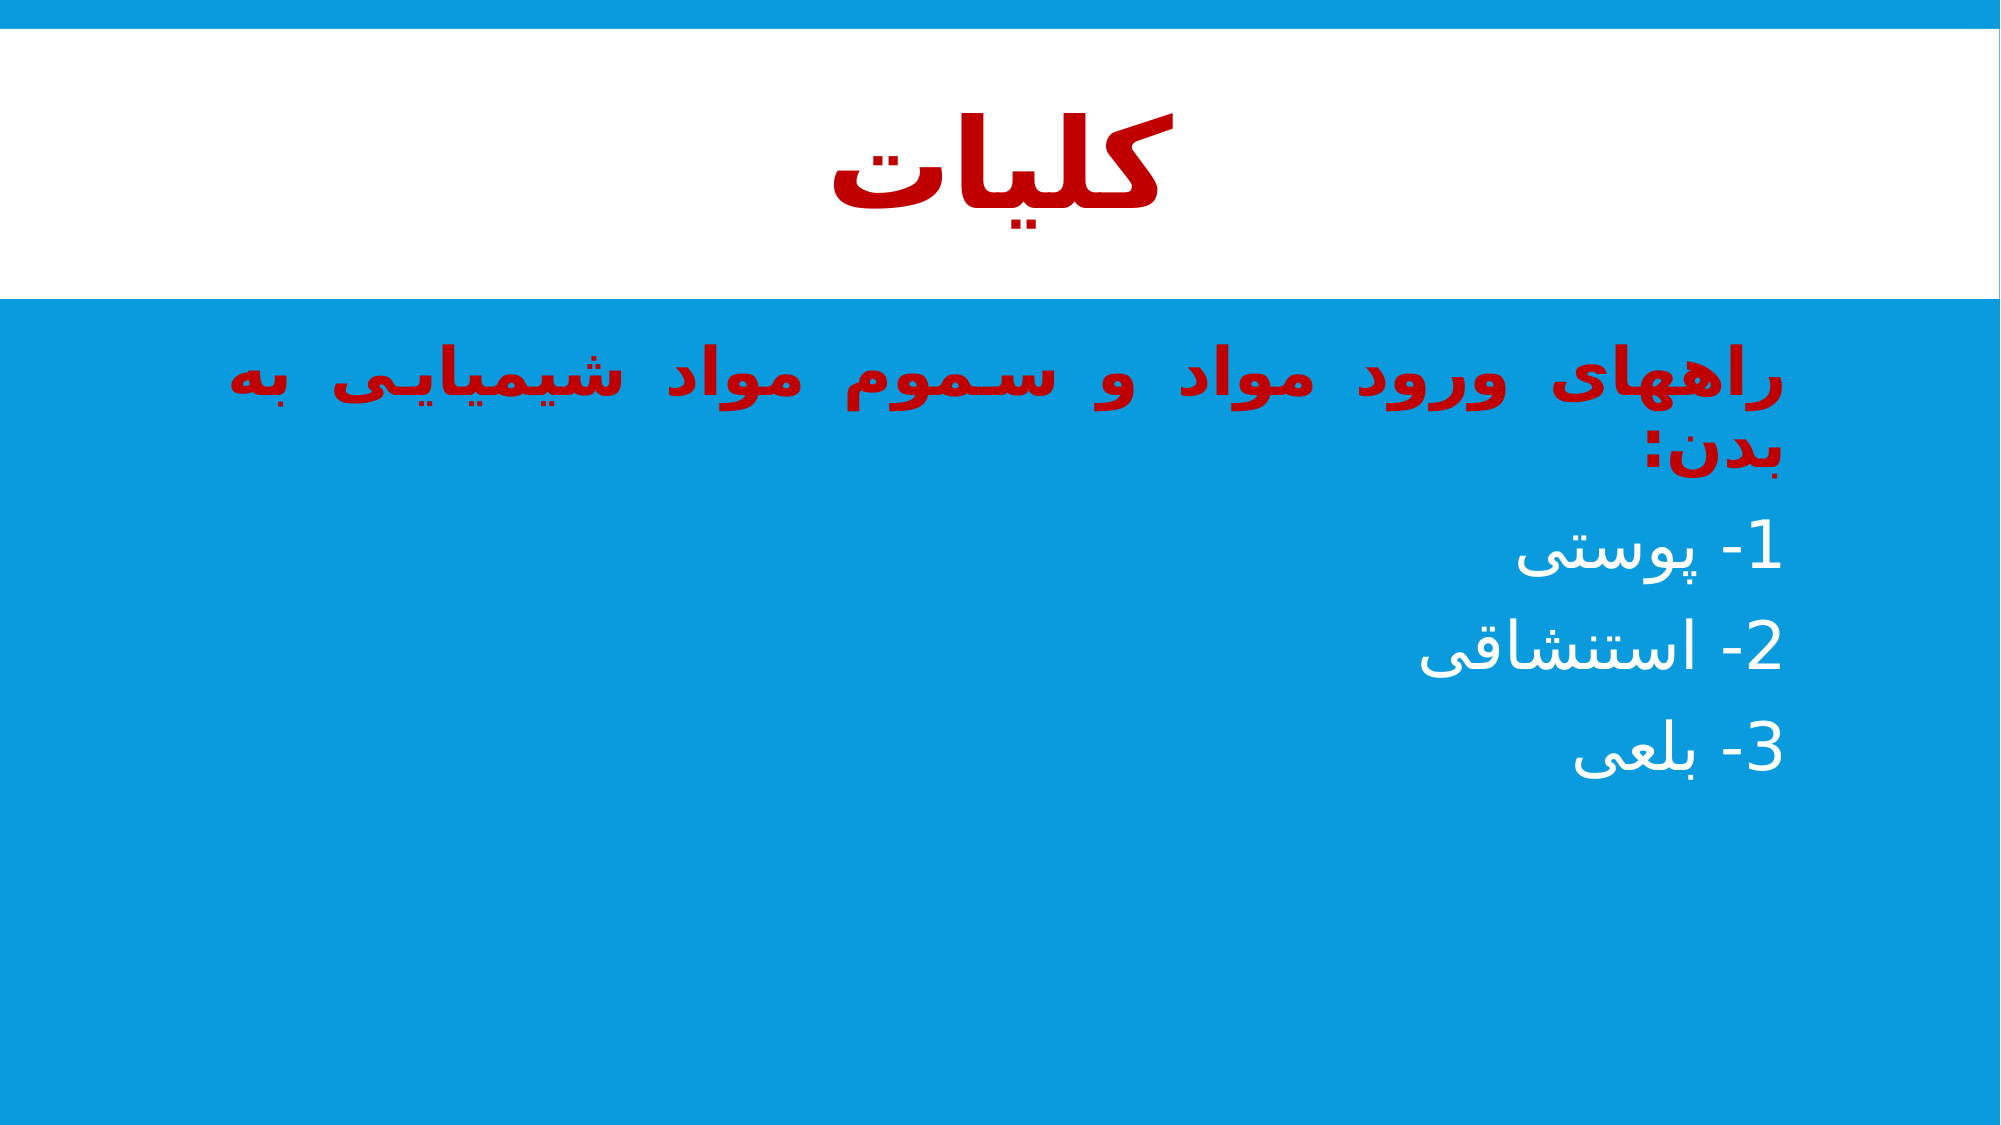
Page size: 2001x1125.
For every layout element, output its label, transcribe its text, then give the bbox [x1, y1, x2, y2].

title کلیات [197, 46, 1803, 295]
list راههای ورود مواد و سموم مواد شیمیایی به بدن: 1- پوستی 2- استنشاقی 3- بلعی [197, 329, 1803, 1093]
